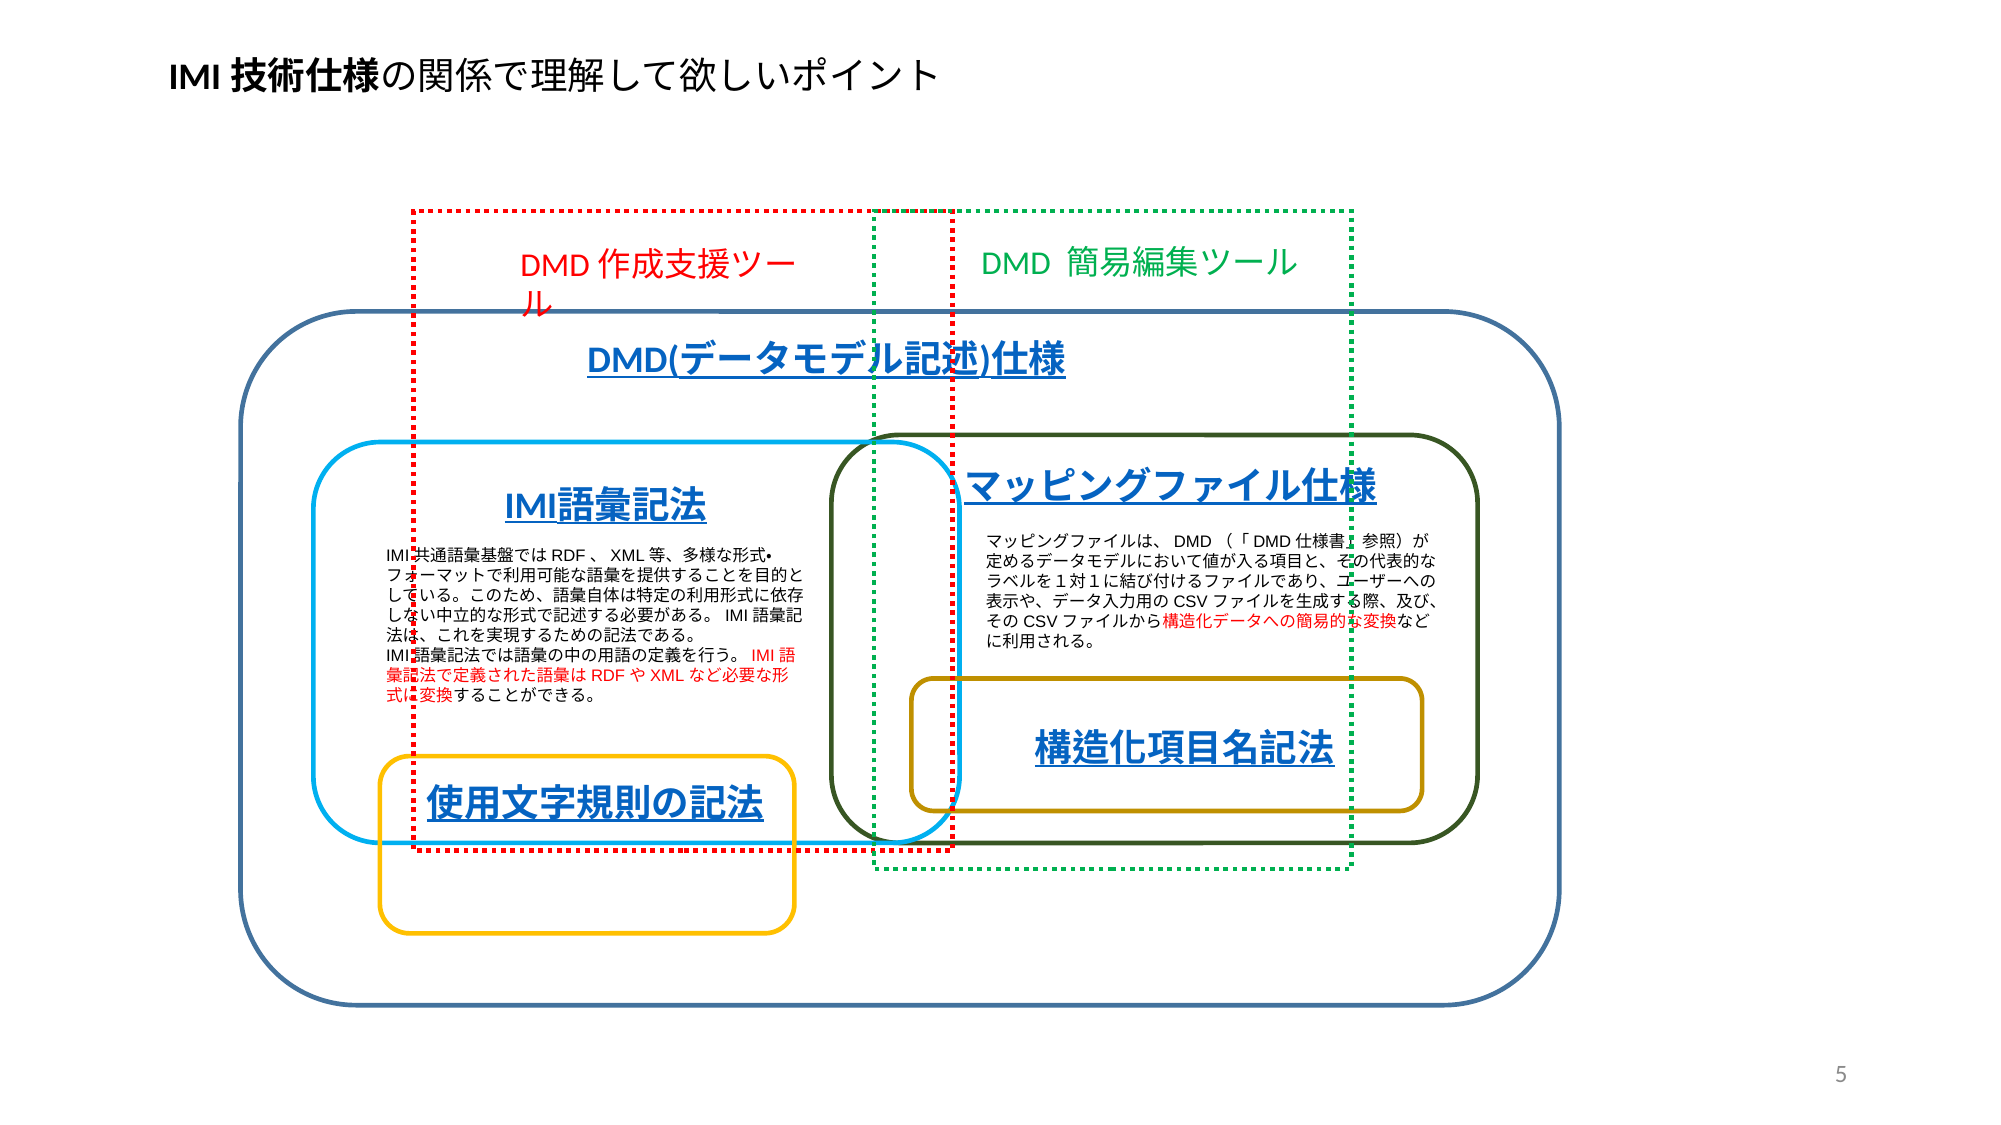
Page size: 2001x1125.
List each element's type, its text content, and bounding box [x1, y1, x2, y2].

slide_number 5 [1412, 1042, 1863, 1103]
text_box [413, 210, 873, 852]
text_box DMD作成支援ツール [505, 236, 837, 331]
text_box [1352, 433, 1479, 844]
text_box IMI技術仕様の関係で理解して欲しいポイント [153, 44, 1352, 104]
text_box [873, 210, 1352, 870]
text_box [239, 310, 1561, 1007]
text_box マッピングファイルは、DMD（「DMD仕様書」参照）が定めるデータモデルにおいて値が入る項目と、その代表的なラベルを１対１に結び付けるファイルであり、ユーザーへの表示や、データ入力用のCSVファイルを生成する際、及び、そのCSVファイルから構造化データへの簡易的な変換などに利用される。 [1352, 523, 1454, 658]
text_box [378, 755, 796, 935]
text_box [312, 440, 413, 844]
text_box IMI共通語彙基盤ではRDF、XML等、多様な形式・フォーマットで利用可能な語彙を提供することを目的としている。このため、語彙自体は特定の利用形式に依存しない中立的な形式で記述する必要がある。IMI語彙記法は、これを実現するための記法である。 IMI語彙記法では語彙の中の用語の定義を行う。IMI語彙記法で定義された語彙はRDFやXMLなど必要な形式に変換することができる。 [371, 537, 413, 713]
text_box [1352, 677, 1424, 812]
text_box マッピングファイル仕様 [1352, 454, 1392, 523]
text_box DMD 簡易編集ツール [966, 233, 1337, 289]
